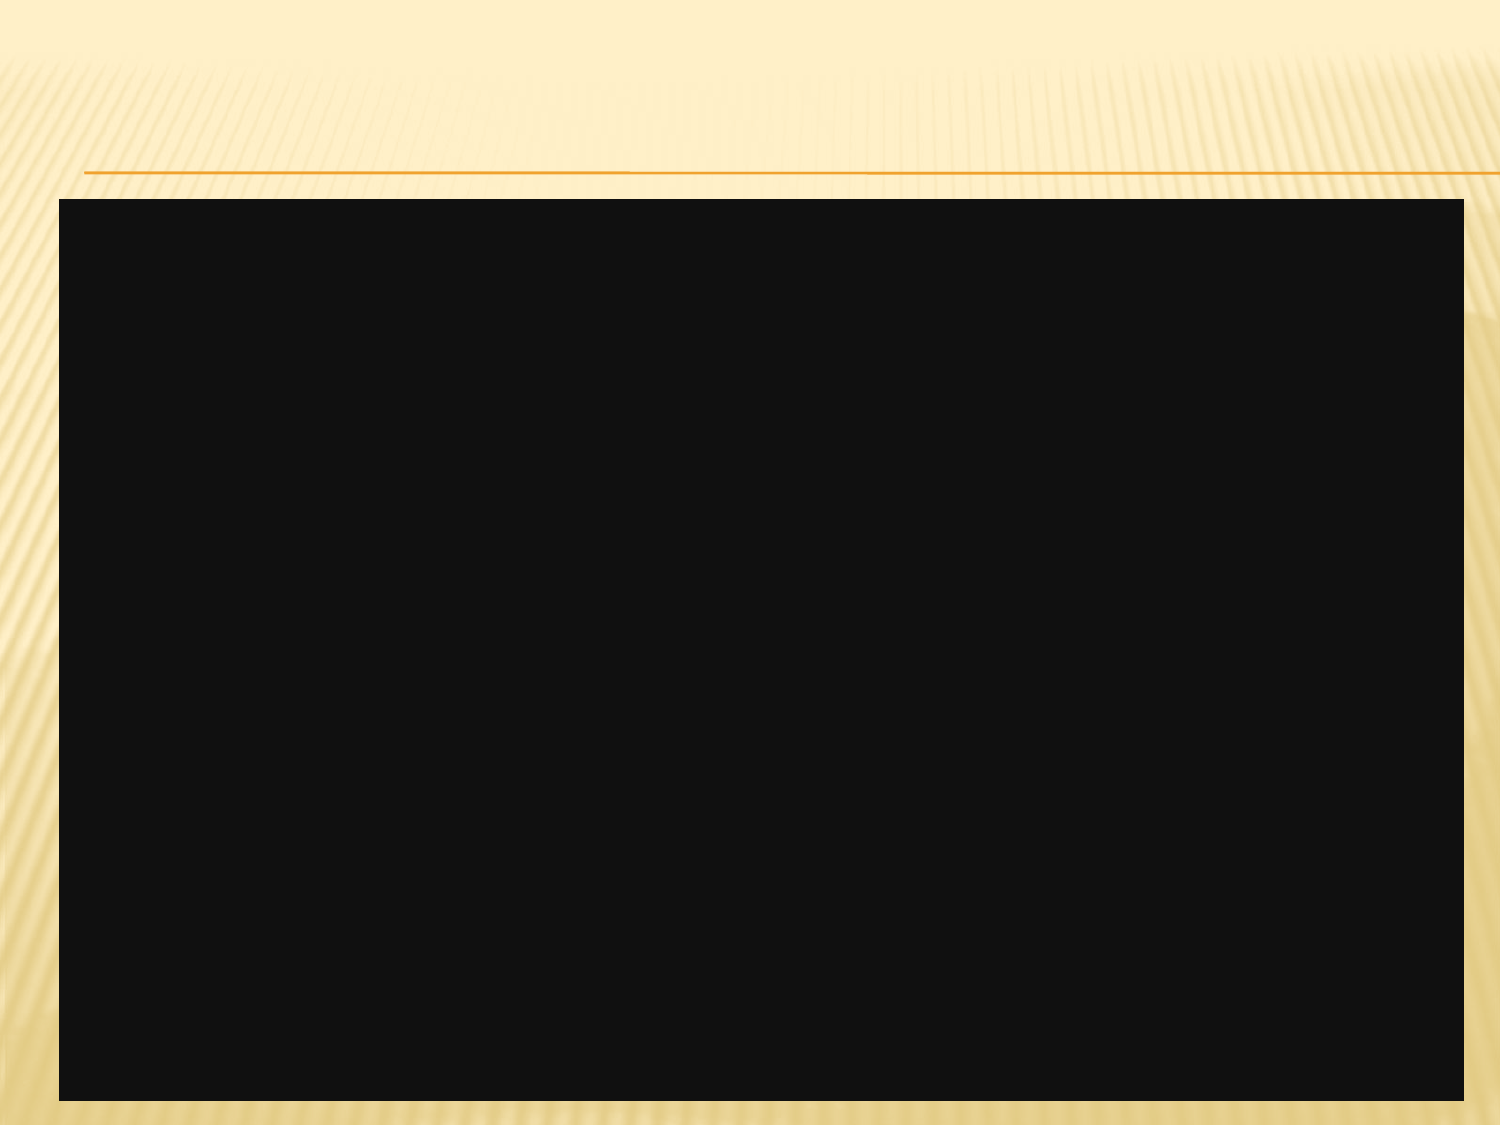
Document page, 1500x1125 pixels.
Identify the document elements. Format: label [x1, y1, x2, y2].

list [58, 198, 1466, 1102]
